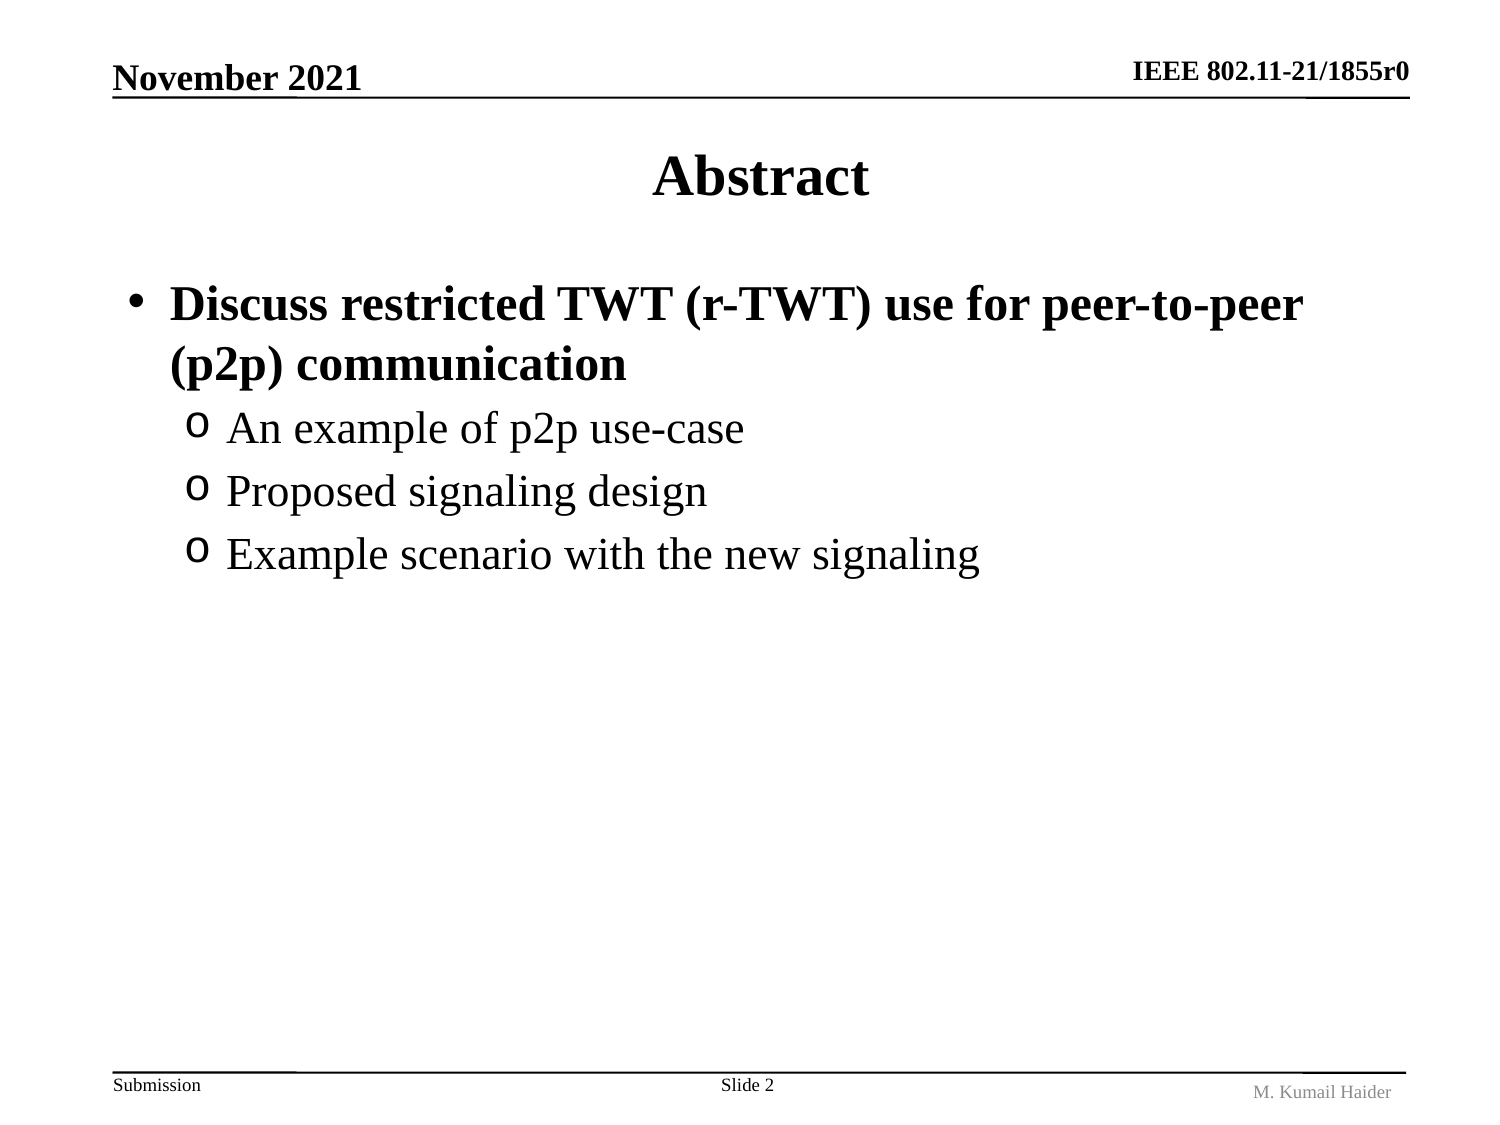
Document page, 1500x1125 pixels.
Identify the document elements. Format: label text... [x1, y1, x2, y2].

footer M. Kumail Haider [877, 1072, 1407, 1110]
title Abstract [112, 97, 1411, 248]
list Discuss restricted TWT (r-TWT) use for peer-to-peer (p2p) communication An example of p2p use-case Proposed signaling design Example scenario with the new signaling [112, 262, 1411, 1073]
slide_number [112, 52, 563, 90]
slide_number Slide 2 [702, 1072, 793, 1111]
